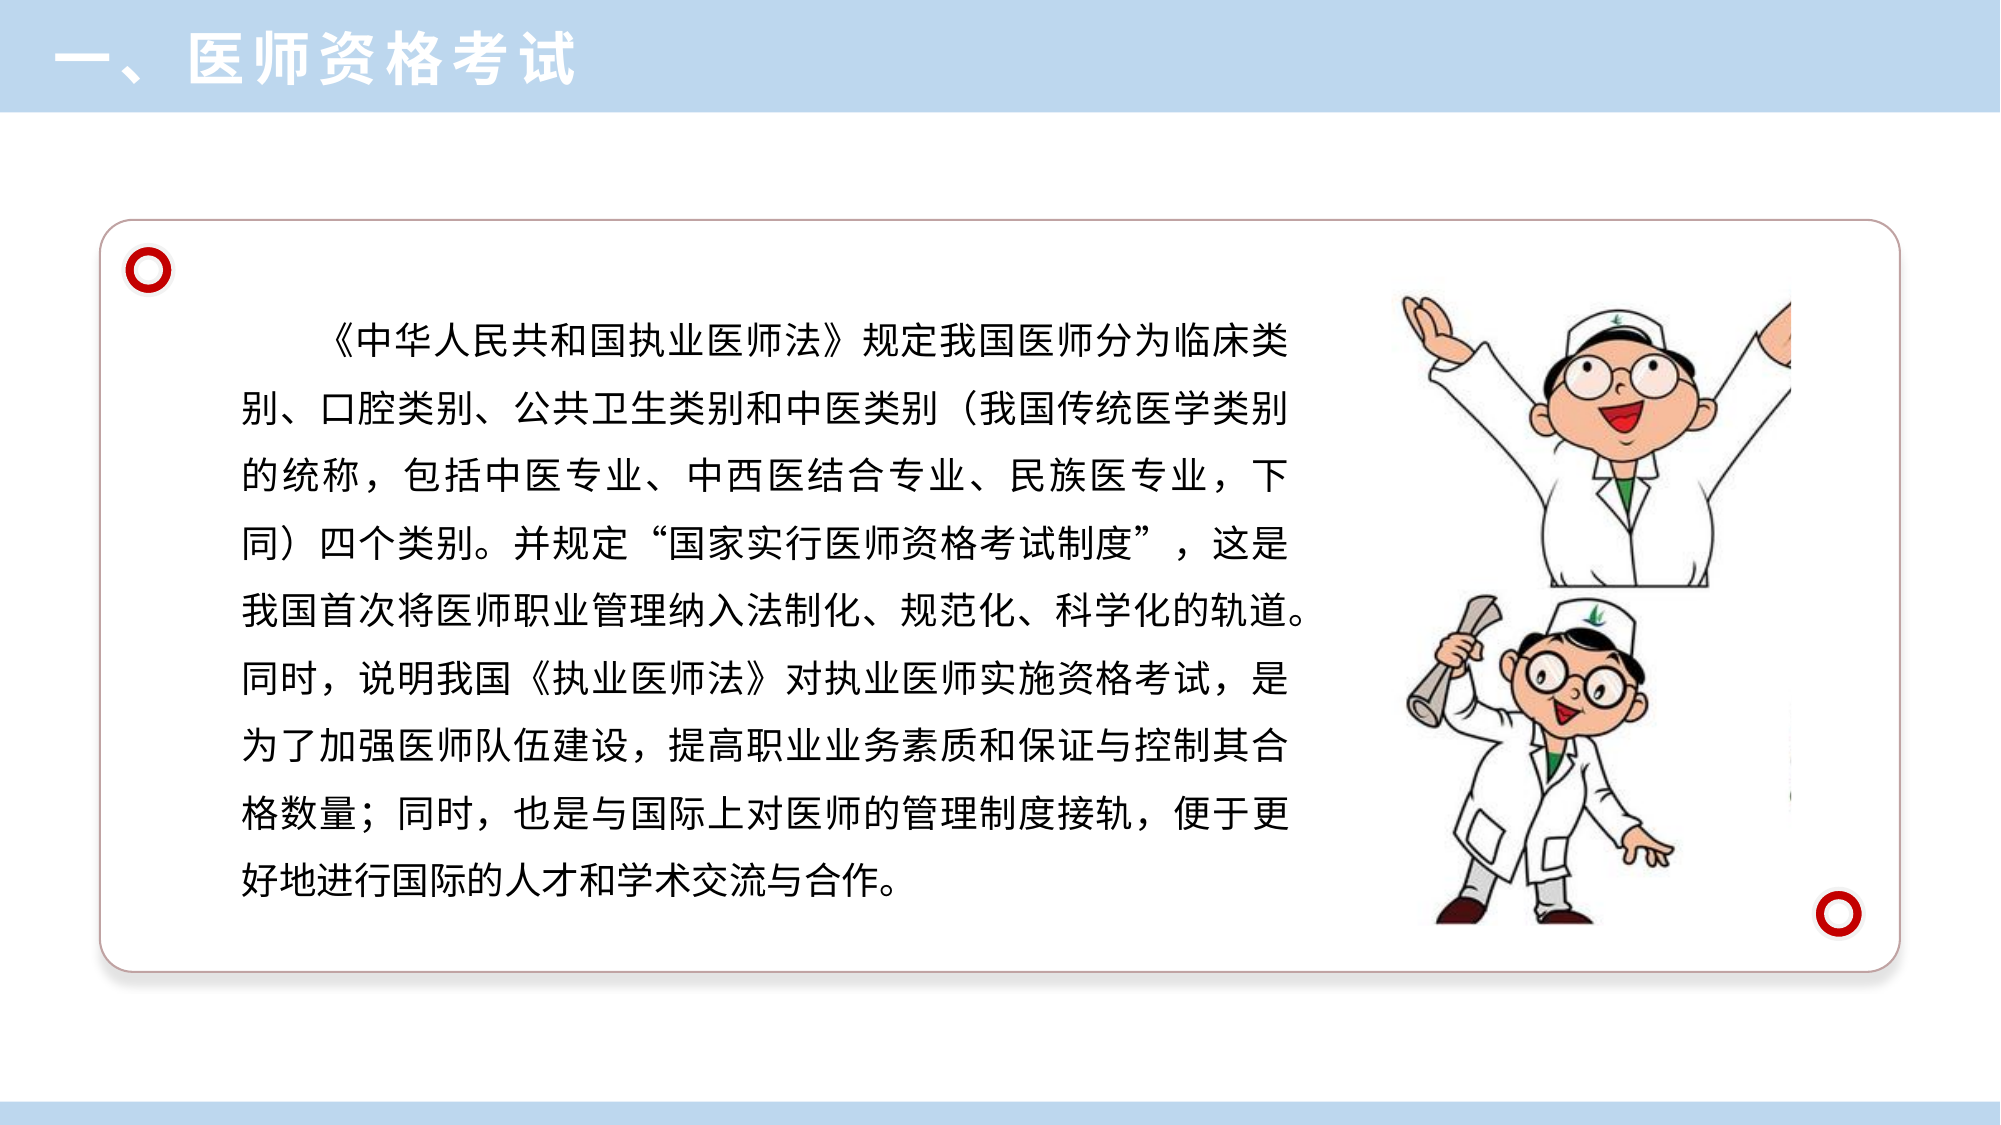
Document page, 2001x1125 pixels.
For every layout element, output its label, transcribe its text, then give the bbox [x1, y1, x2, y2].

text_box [99, 219, 1900, 972]
picture [1339, 263, 1792, 940]
text_box 一、医师资格考试 [41, 16, 589, 98]
